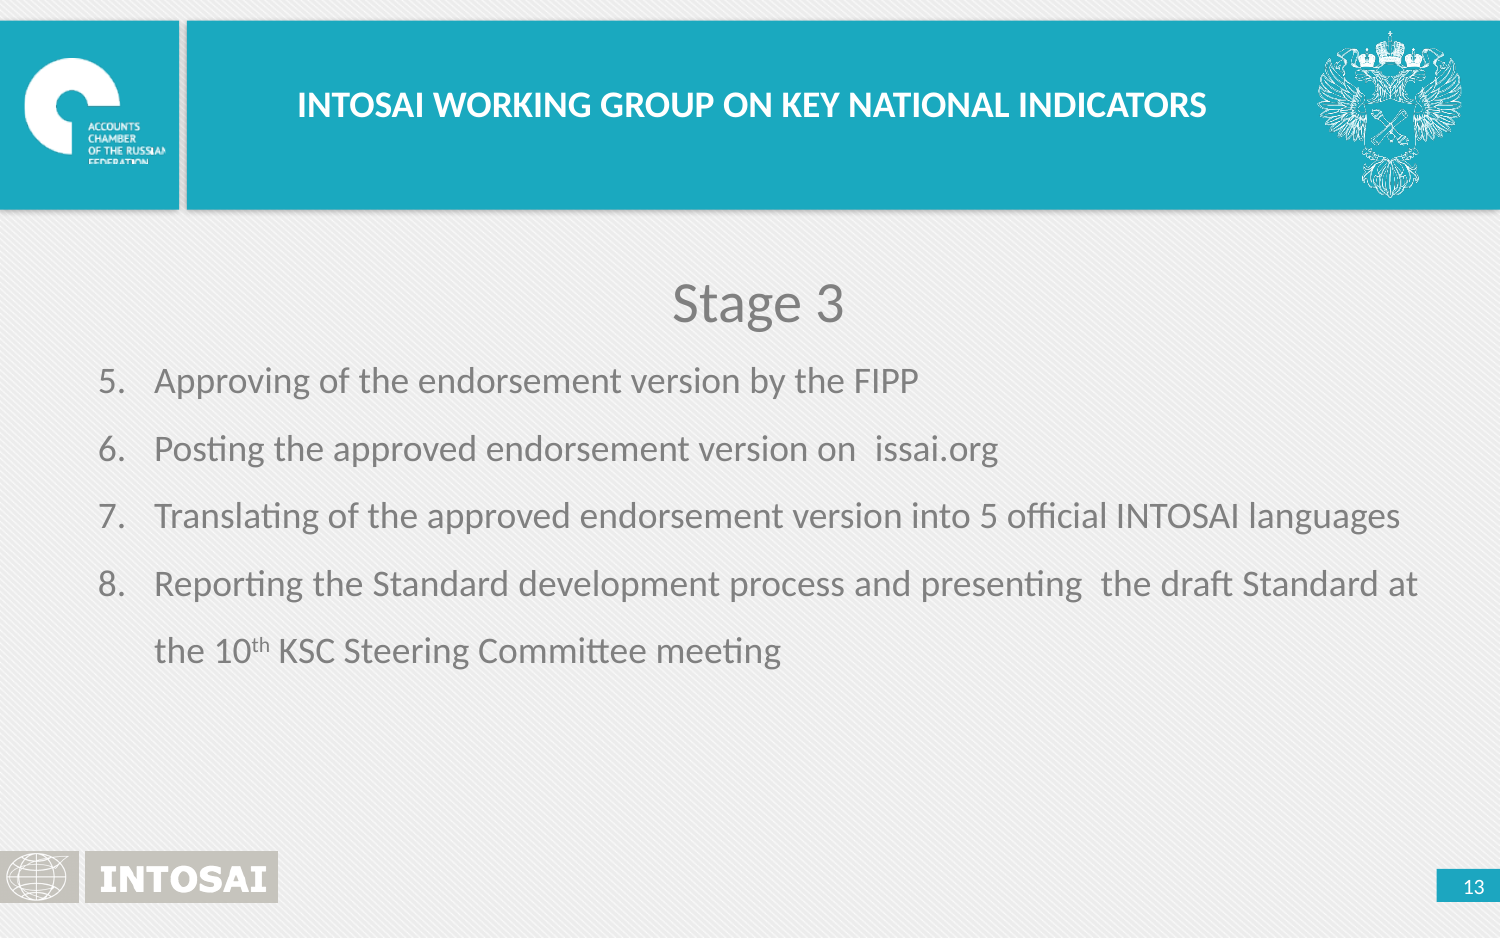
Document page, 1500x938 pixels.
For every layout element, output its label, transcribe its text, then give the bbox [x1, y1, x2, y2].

picture [0, 0, 1500, 938]
text_box INTOSAI WORKING GROUP ON KEY NATIONAL INDICATORS [282, 72, 1265, 133]
text_box Stage 3 Approving of the endorsement version by the FIPP Posting the approved endorsement version on issai.org Translating of the approved endorsement version into 5 official INTOSAI languages Reporting the Standard development process and presenting the draft Standard at the 10th KSC Steering Committee meeting [83, 256, 1435, 714]
